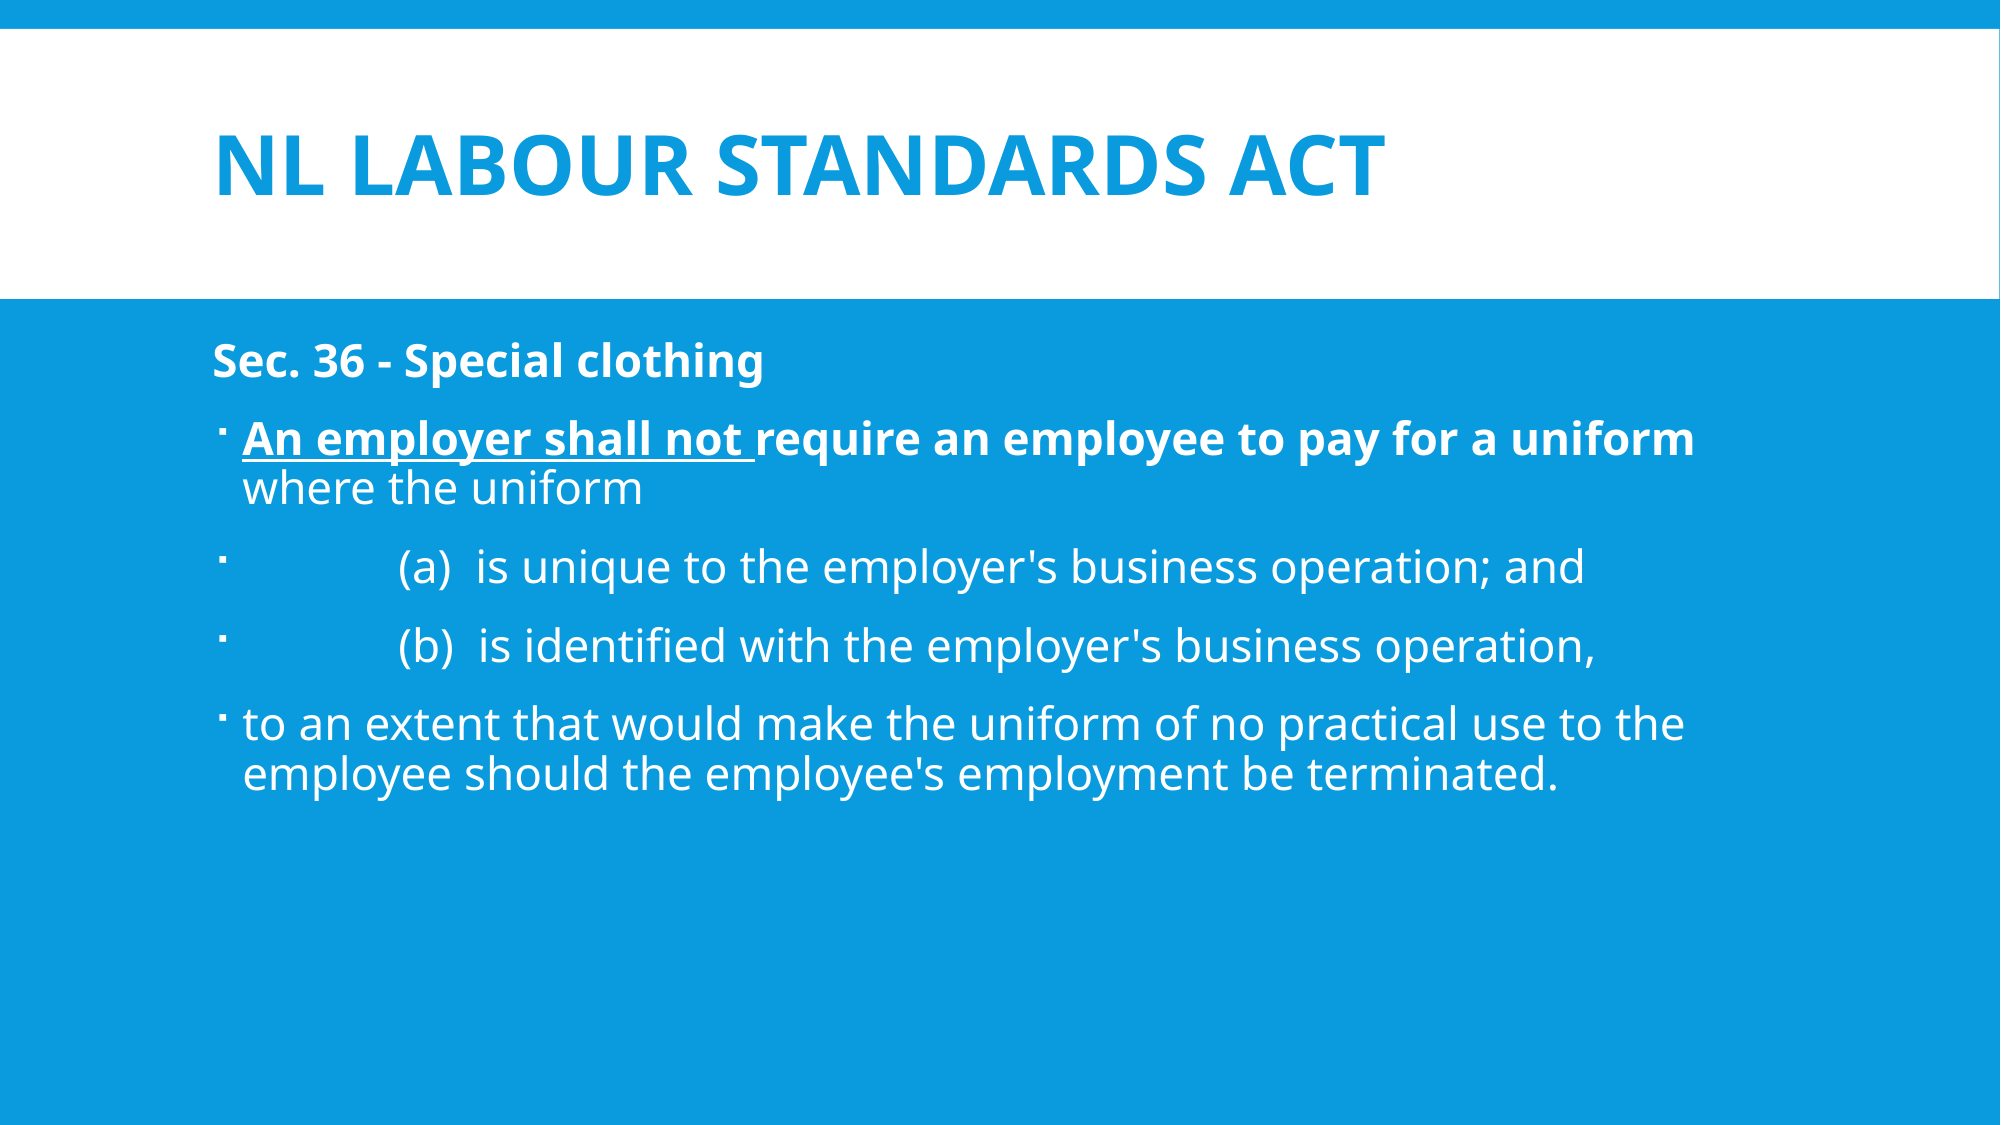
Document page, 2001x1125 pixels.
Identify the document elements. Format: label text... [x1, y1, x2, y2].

title NL Labour Standards Act [197, 46, 1803, 295]
list Sec. 36 - Special clothing An employer shall not require an employee to pay for a uniform where the uniform (a) is unique to the employer's business operation; and (b) is identified with the employer's business operation, to an extent that would make the uniform of no practical use to the employee should the employee's employment be terminated. [197, 329, 1803, 1020]
